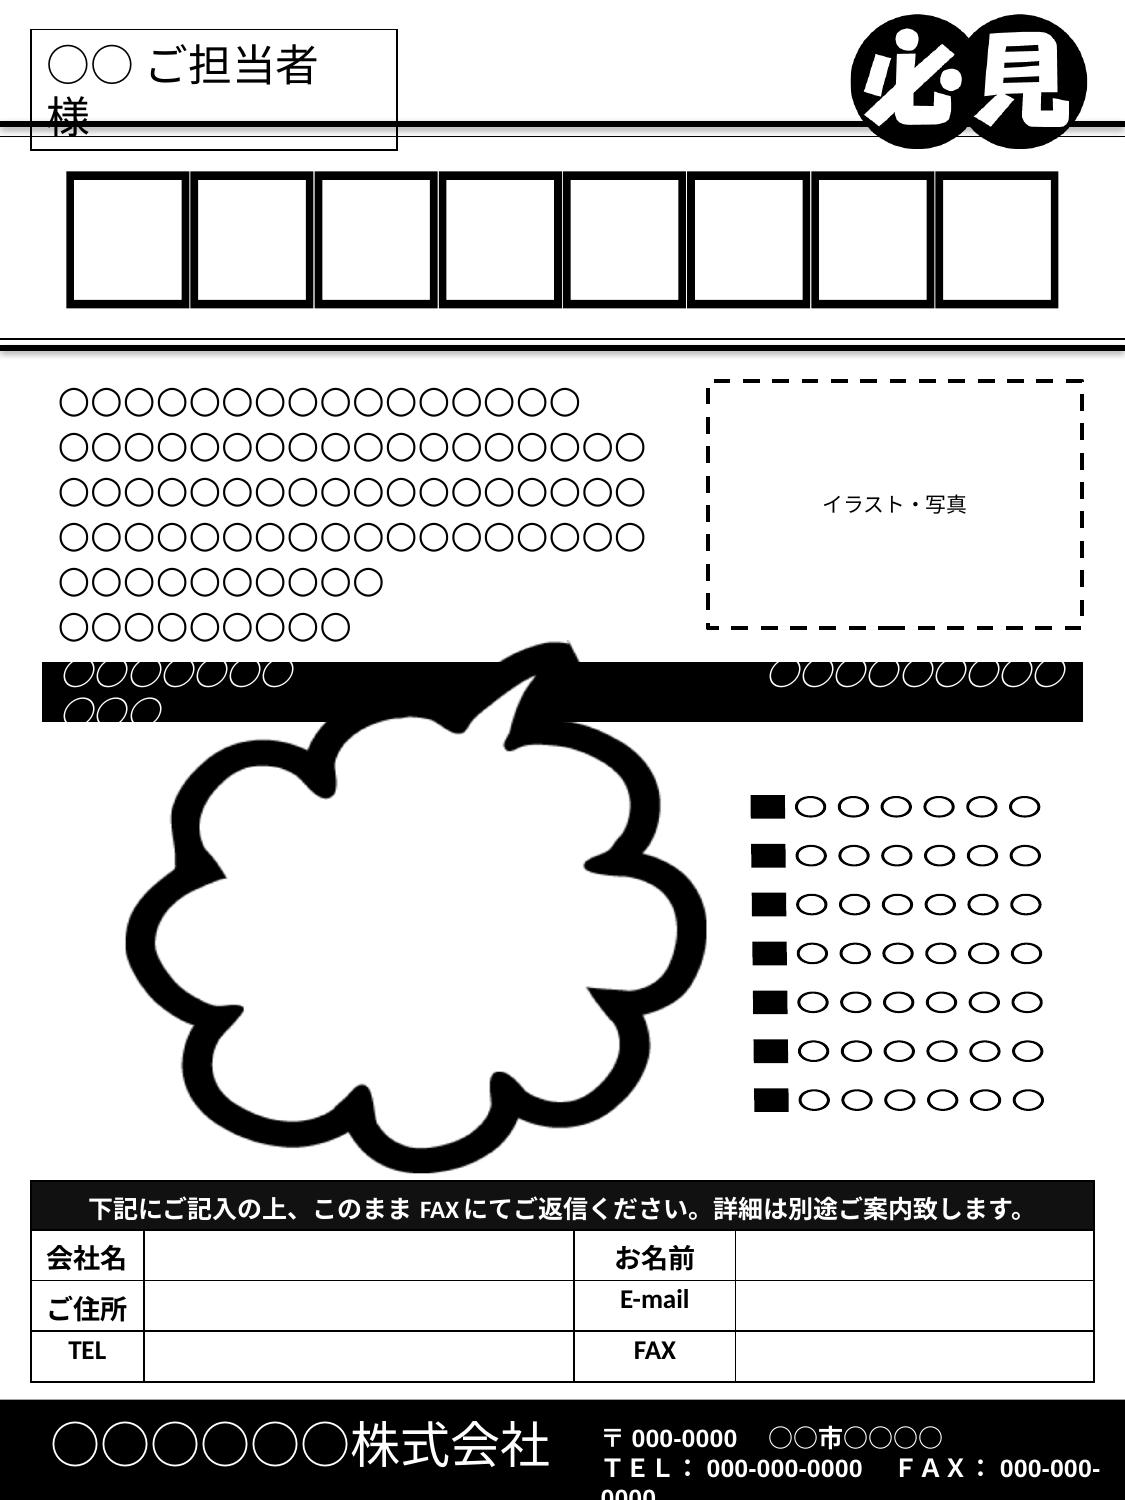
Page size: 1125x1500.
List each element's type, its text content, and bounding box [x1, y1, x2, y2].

table_cell TEL [32, 1332, 143, 1381]
table_cell お名前 [575, 1231, 735, 1280]
table_cell E-mail [575, 1281, 735, 1330]
picture [92, 606, 739, 1205]
table_cell [736, 1281, 1093, 1330]
text_box ○○○○○○株式会社 [0, 1399, 1125, 1500]
text_box ○○○○○○○○○○○○○○○○ ○○○○○○○○○○○○○○○○○○○○○○○○○○○○○○○○○○○○○○○○○○○○○○○○○○○○○○○○○○○○○○○○ ○○○○○○○○○ [41, 367, 681, 653]
text_box ○○ご担当者 様 [30, 29, 398, 123]
table_cell [145, 1332, 573, 1381]
table_cell [145, 1231, 573, 1280]
text_box ○○ご担当者 様 [30, 144, 398, 151]
table_cell ご住所 [32, 1281, 143, 1330]
picture [844, 6, 1094, 159]
table_cell FAX [575, 1332, 735, 1381]
table_header 下記にご記入の上、このままFAXにてご返信ください。詳細は別途ご案内致します。 [32, 1182, 1093, 1229]
text_box ○○○○○○○ ○○○○○○○○○○○○ [743, 662, 1082, 722]
table_cell 会社名 [32, 1231, 143, 1280]
text_box 〒000-0000 ○○市○○○○ ＴＥＬ：000-000-0000 ＦＡＸ：000-000-0000 [585, 1415, 1118, 1485]
table_cell [145, 1281, 573, 1330]
text_box ○○○○○○○ ○○○○○○○○○○○○ [42, 662, 87, 722]
table_cell [736, 1332, 1093, 1381]
table_cell [736, 1231, 1093, 1280]
text_box イラスト・写真 [706, 379, 1084, 630]
